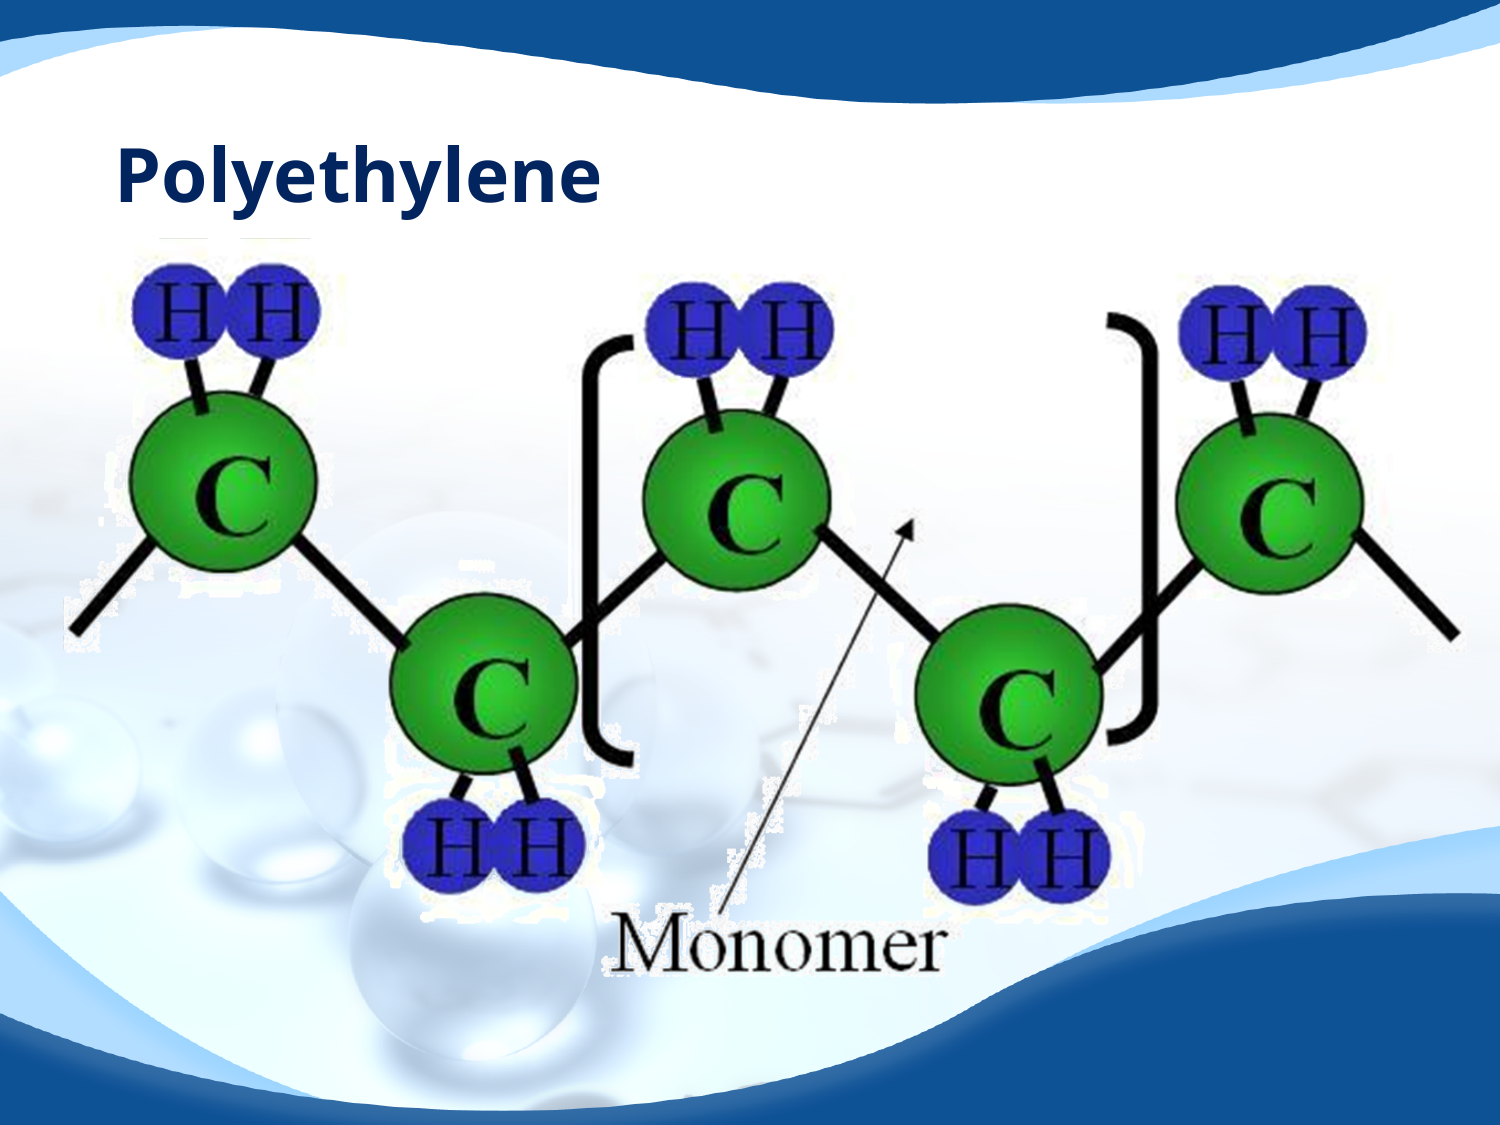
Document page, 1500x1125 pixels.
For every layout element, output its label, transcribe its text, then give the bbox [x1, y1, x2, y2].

title Polyethylene [99, 120, 1450, 226]
picture [0, 0, 1500, 1125]
